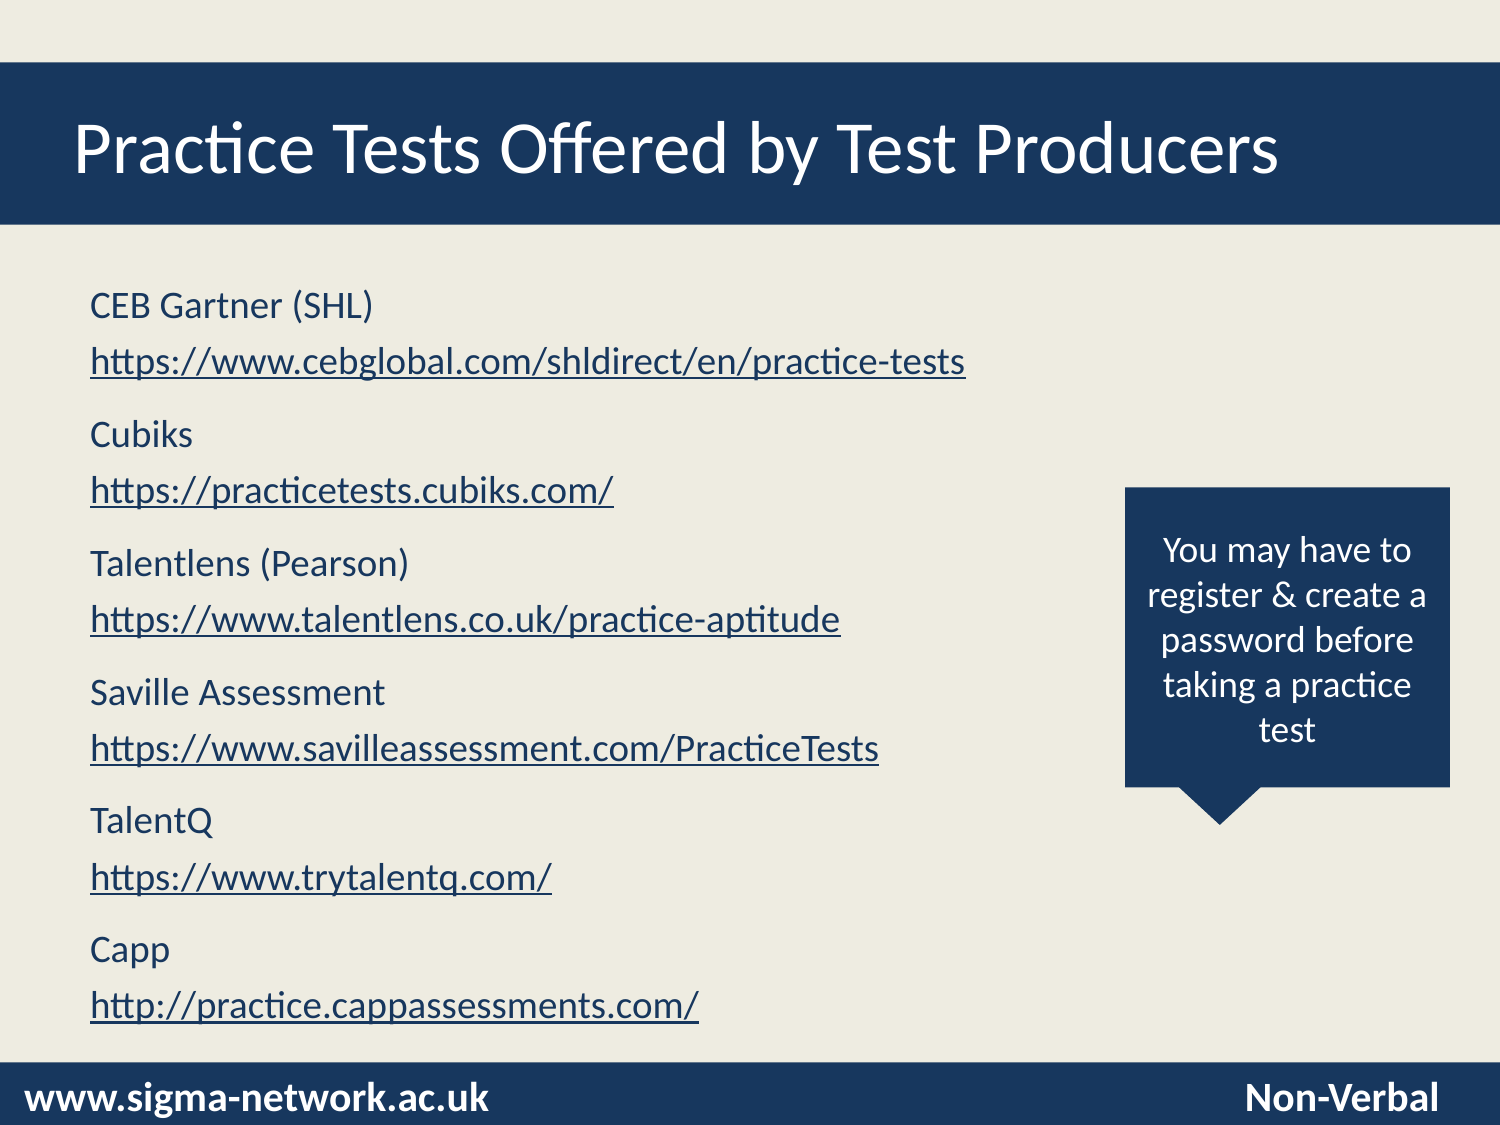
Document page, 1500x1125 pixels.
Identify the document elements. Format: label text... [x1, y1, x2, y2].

list CEB Gartner (SHL) https://www.cebglobal.com/shldirect/en/practice-tests Cubiks https://practicetests.cubiks.com/ Talentlens (Pearson) https://www.talentlens.co.uk/practice-aptitude Saville Assessment https://www.savilleassessment.com/PracticeTests TalentQ https://www.trytalentq.com/ Capp http://practice.cappassessments.com/ [75, 262, 1425, 1038]
title Practice Tests Offered by Test Producers [0, 62, 1500, 225]
text_box You may have to register & create a password before taking a practice test [1122, 485, 1453, 827]
